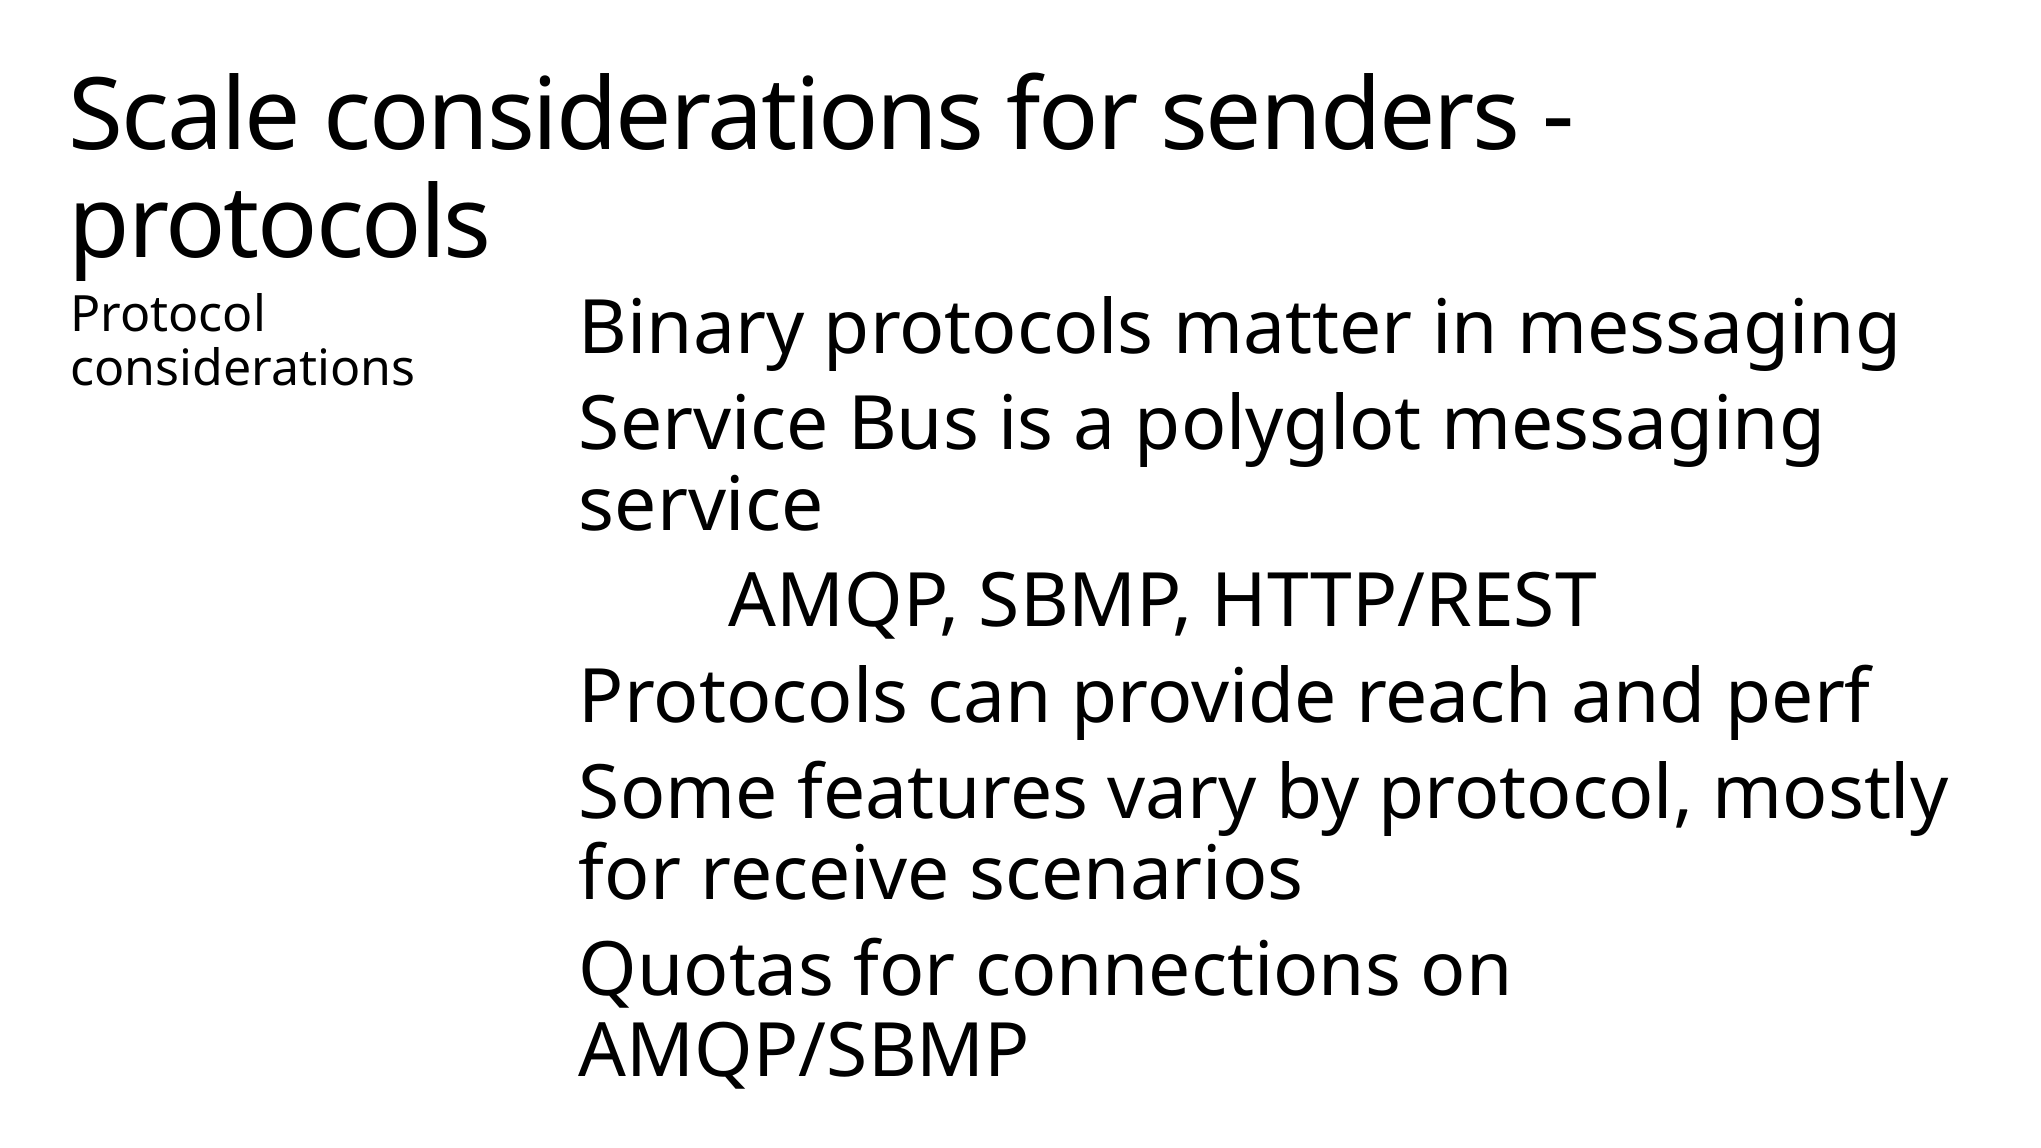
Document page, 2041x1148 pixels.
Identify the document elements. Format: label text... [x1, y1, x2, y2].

list Binary protocols matter in messaging Service Bus is a polyglot messaging service AMQP, SBMP, HTTP/REST Protocols can provide reach and perf Some features vary by protocol, mostly for receive scenarios Quotas for connections on AMQP/SBMP [555, 273, 1996, 1099]
title Scale considerations for senders - protocols [45, 48, 1996, 199]
list Protocol considerations [46, 273, 546, 1099]
